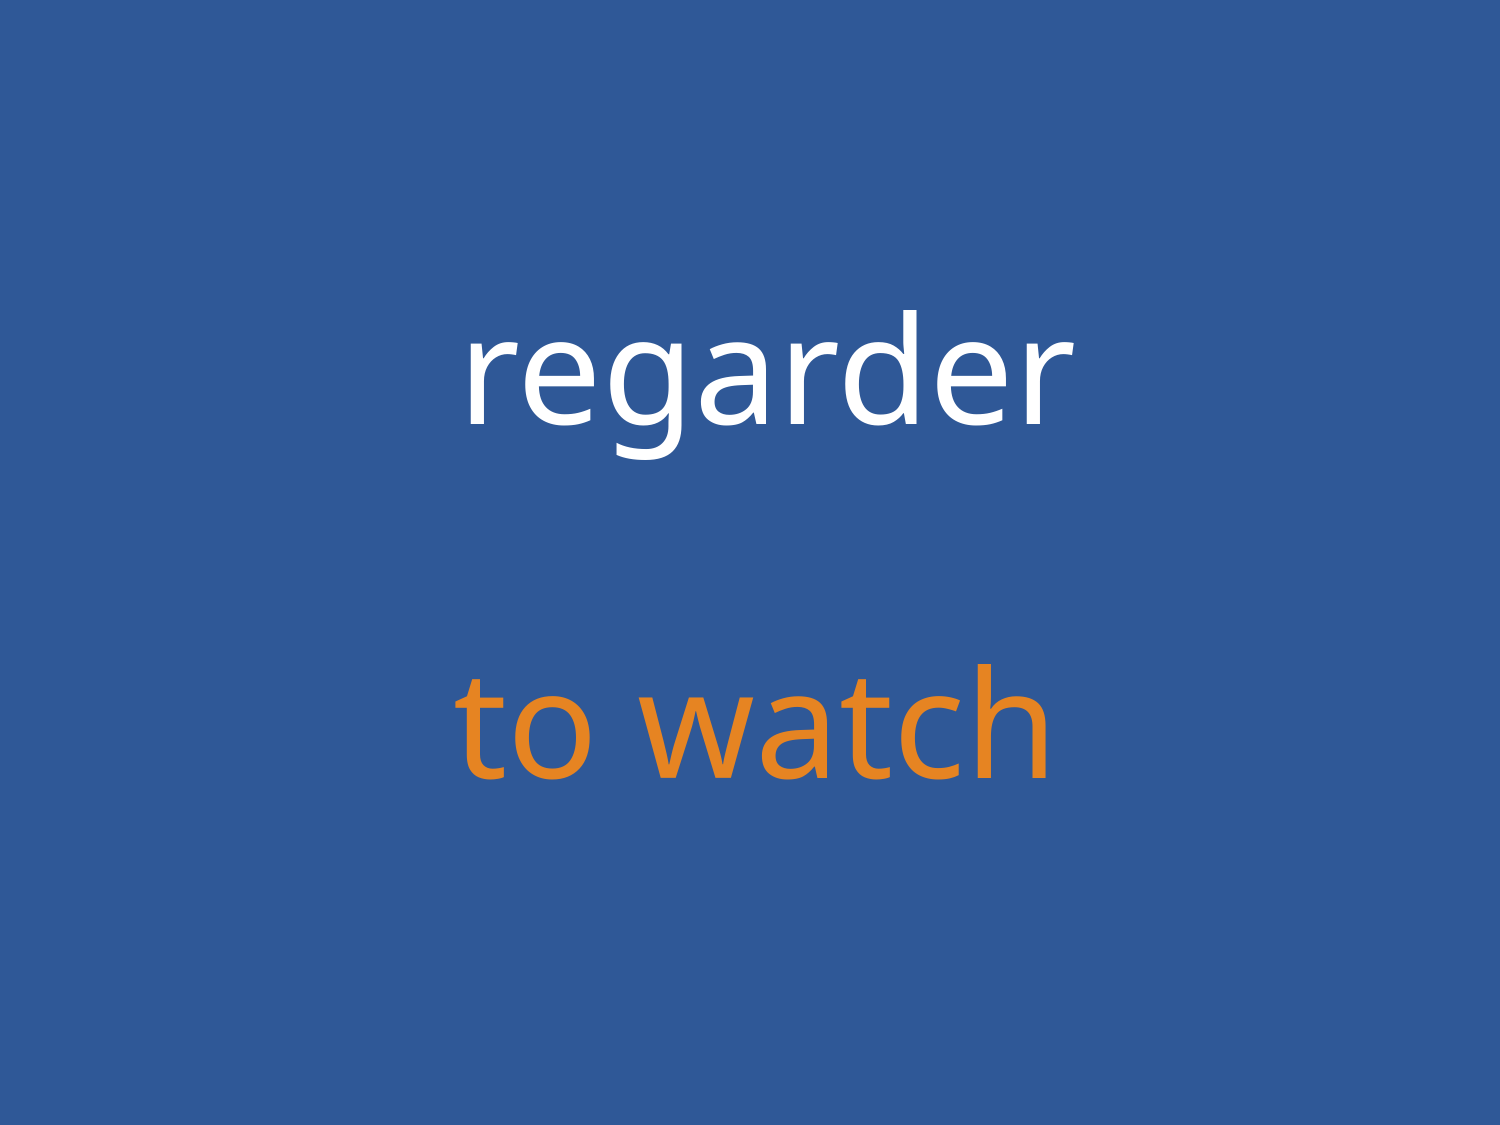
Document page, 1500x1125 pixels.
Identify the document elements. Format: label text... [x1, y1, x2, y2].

text_box to watch [301, 621, 1211, 817]
text_box regarder [301, 267, 1235, 462]
